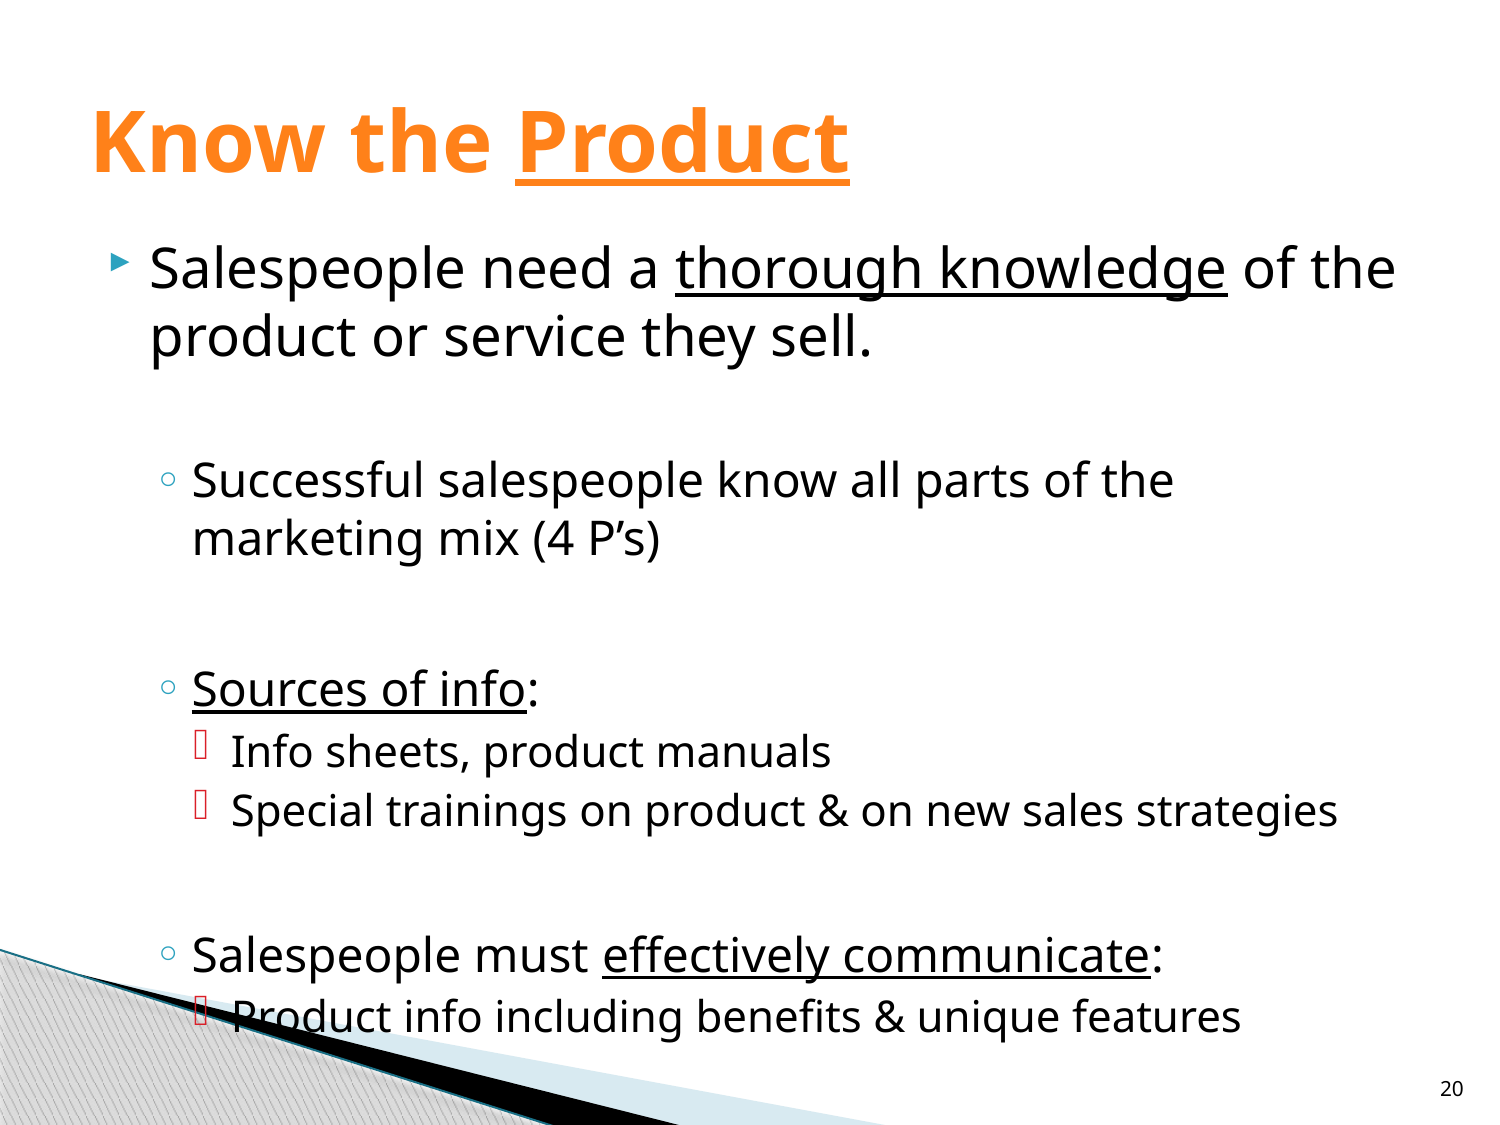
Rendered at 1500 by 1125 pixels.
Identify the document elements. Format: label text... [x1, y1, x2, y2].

slide_number 20 [1418, 1051, 1479, 1112]
title Know the Product [75, 45, 1425, 233]
list Salespeople need a thorough knowledge of the product or service they sell. Successful salespeople know all parts of the marketing mix (4 P’s) Sources of info: Info sheets, product manuals Special trainings on product & on new sales strategies Salespeople must effectively communicate: Product info including benefits & unique features [75, 233, 1425, 1032]
